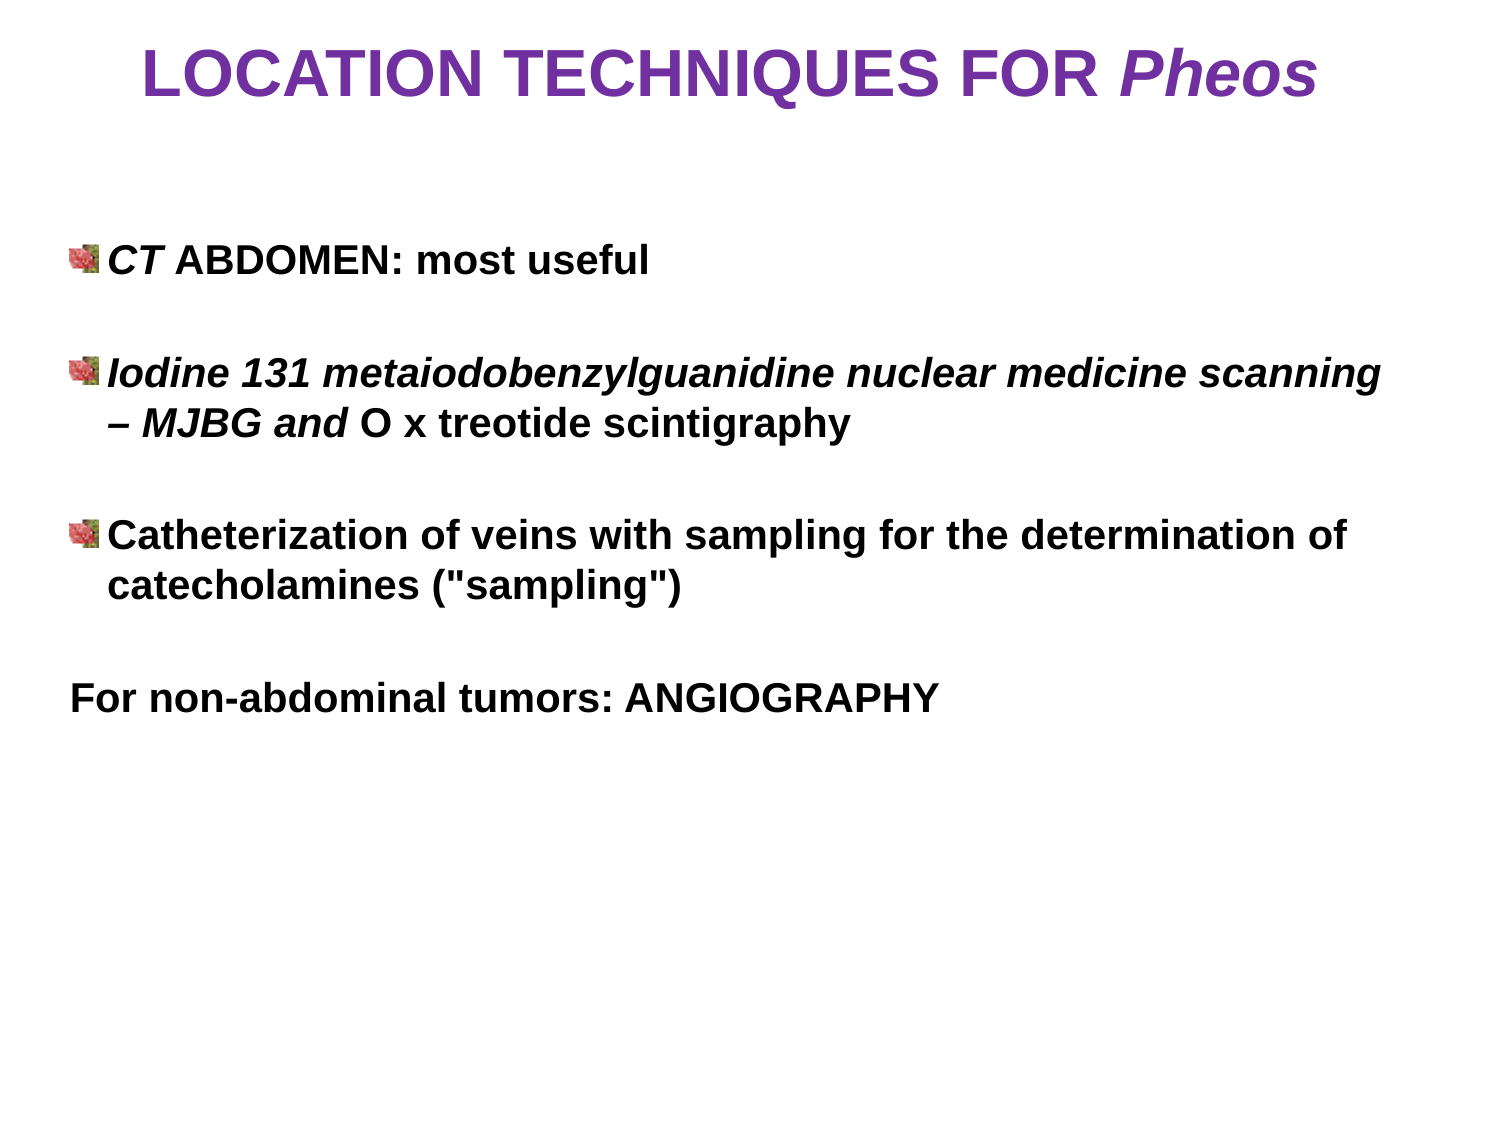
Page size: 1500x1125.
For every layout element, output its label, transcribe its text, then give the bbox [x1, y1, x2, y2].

picture [69, 518, 99, 548]
text_box CT ABDOMEN: most useful Iodine 131 metaiodobenzylguanidine nuclear medicine scanning – MJBG and O x treotide scintigraphy Catheterization of veins with sampling for the determination of catecholamines ("sampling") For non-abdominal tumors: ANGIOGRAPHY [69, 232, 1407, 879]
picture [69, 243, 99, 273]
picture [69, 355, 99, 385]
text_box LOCATION TECHNIQUES FOR Pheos [59, 38, 1402, 111]
